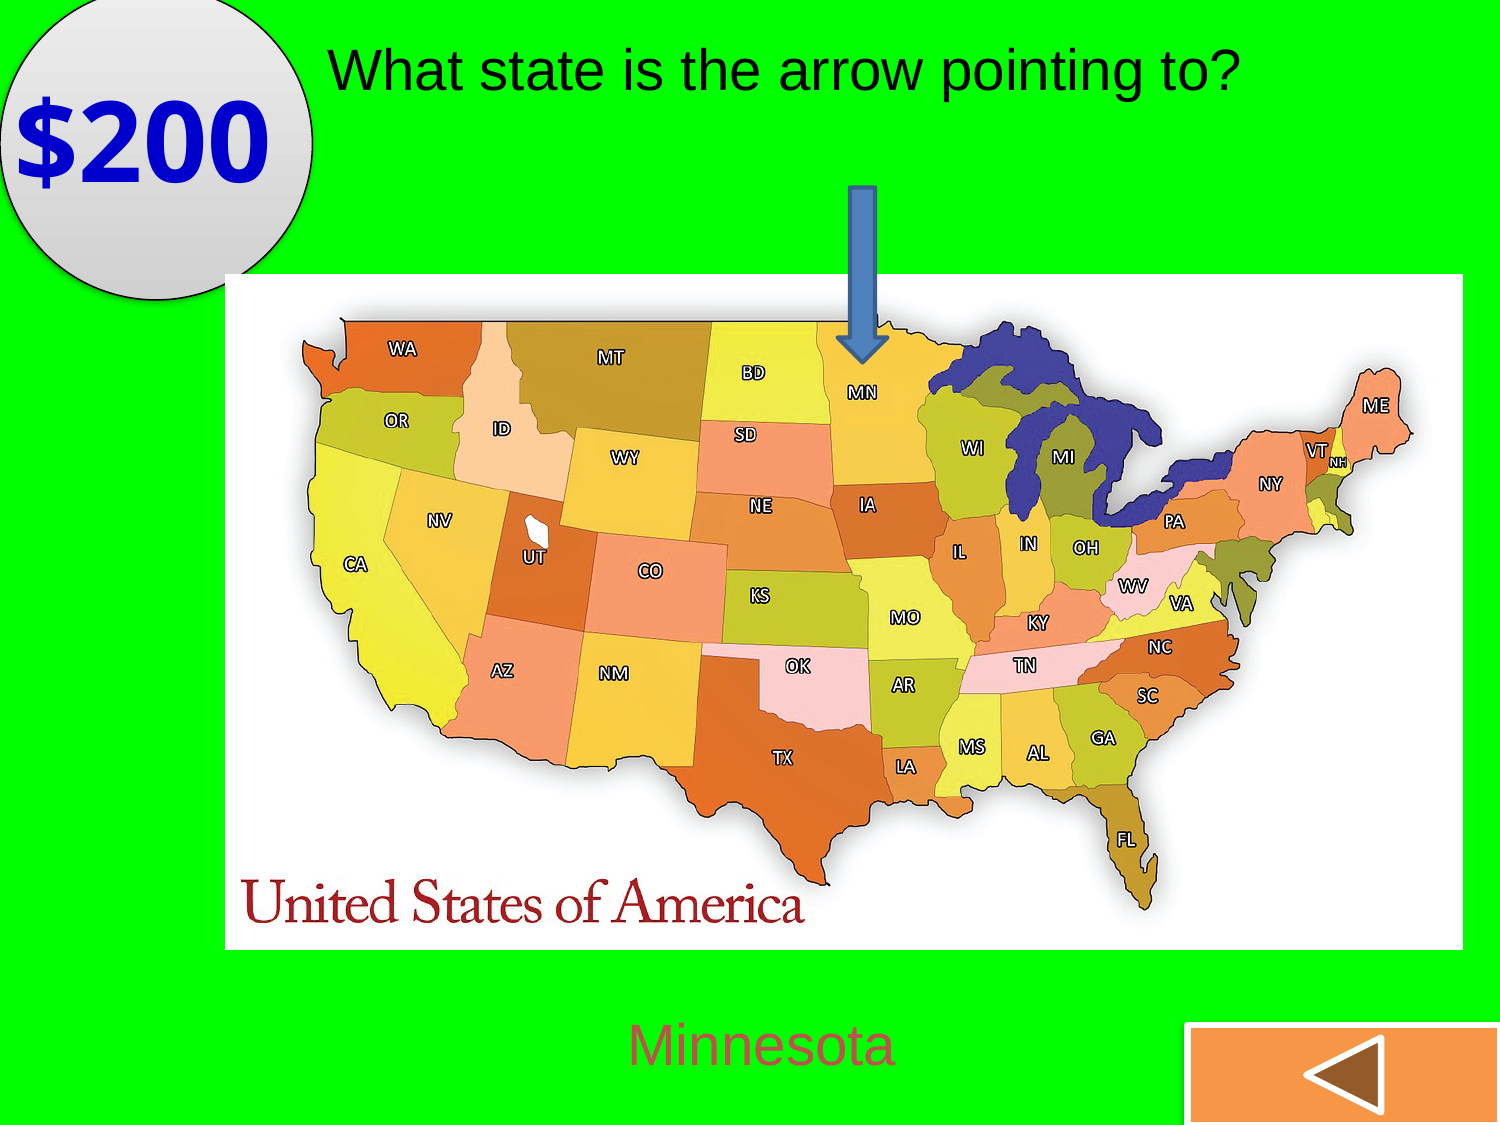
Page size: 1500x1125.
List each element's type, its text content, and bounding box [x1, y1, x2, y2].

text_box [847, 185, 878, 273]
picture [224, 274, 1463, 951]
text_box What state is the arrow pointing to? [312, 24, 1438, 110]
text_box [1184, 1022, 1500, 1125]
text_box Minnesota [612, 999, 1050, 1085]
text_box $200 [0, 62, 1425, 213]
text_box [15, 213, 298, 301]
text_box [22, 0, 291, 62]
